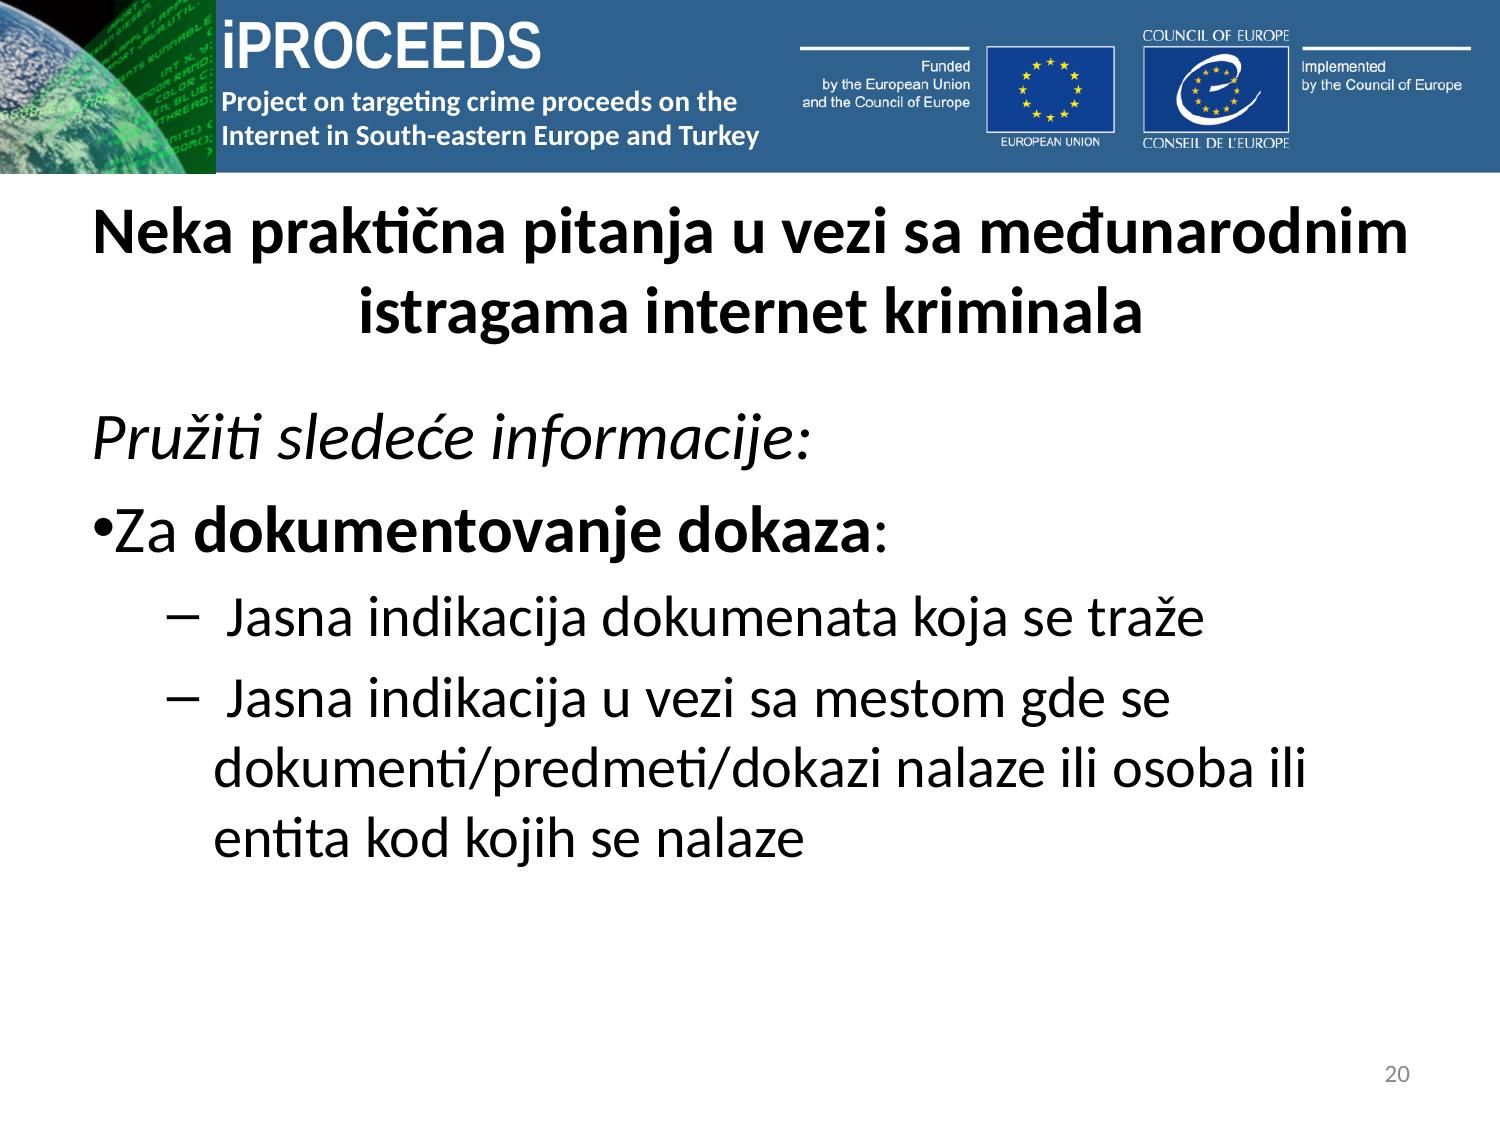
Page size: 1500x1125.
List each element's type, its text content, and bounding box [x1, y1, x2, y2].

slide_number 20 [1074, 1042, 1425, 1103]
picture [0, 0, 216, 174]
list Pružiti sledeće informacije: Za dokumentovanje dokaza: Jasna indikacija dokumenata koja se traže Jasna indikacija u vezi sa mestom gde se dokumenti/predmeti/dokazi nalaze ili osoba ili entita kod kojih se nalaze [76, 385, 1428, 1061]
title Neka praktična pitanja u vezi sa međunarodnim istragama internet kriminala [76, 172, 1428, 361]
picture [800, 30, 1471, 148]
